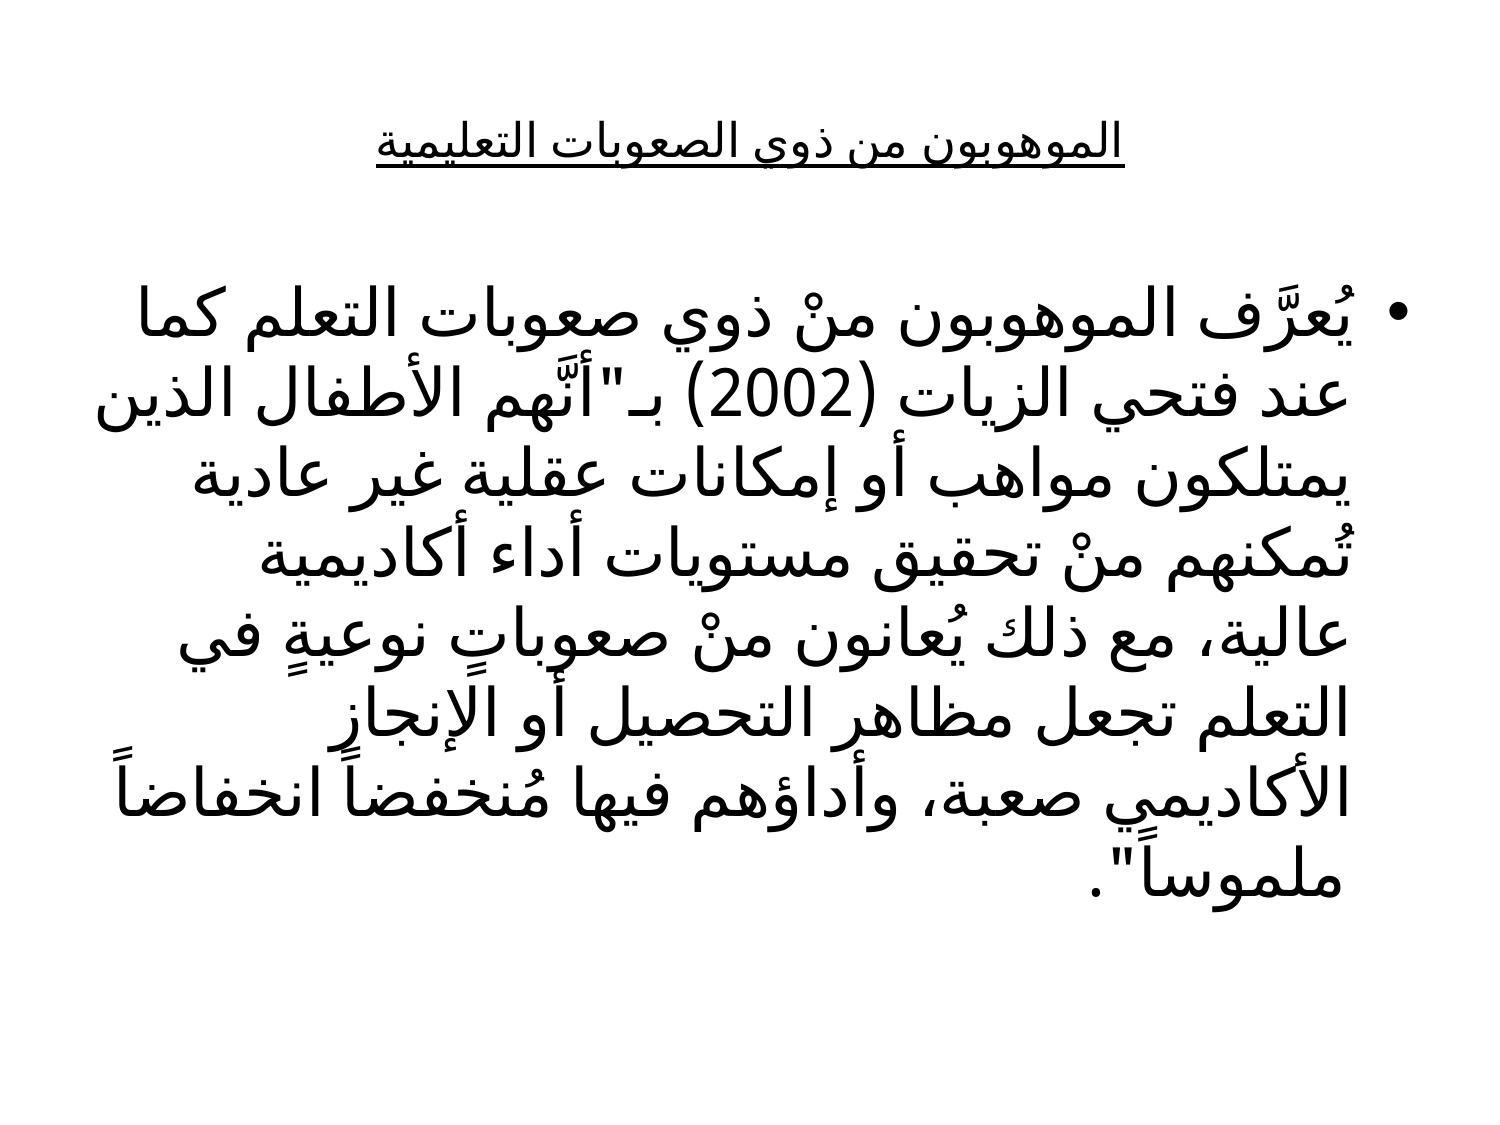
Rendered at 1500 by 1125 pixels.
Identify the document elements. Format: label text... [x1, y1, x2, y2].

list يُعرَّف الموهوبون منْ ذوي صعوبات التعلم كما عند فتحي الزيات (2002) بـ"أنَّهم الأطفال الذين يمتلكون مواهب أو إمكانات عقلية غير عادية تُمكنهم منْ تحقيق مستويات أداء أكاديمية عالية، مع ذلك يُعانون منْ صعوباتٍ نوعيةٍ في التعلم تجعل مظاهر التحصيل أو الإنجاز الأكاديمي صعبة، وأداؤهم فيها مُنخفضاً انخفاضاً ملموساً". [75, 262, 1425, 1005]
title الموهوبون من ذوي الصعوبات التعليمية [75, 45, 1425, 233]
